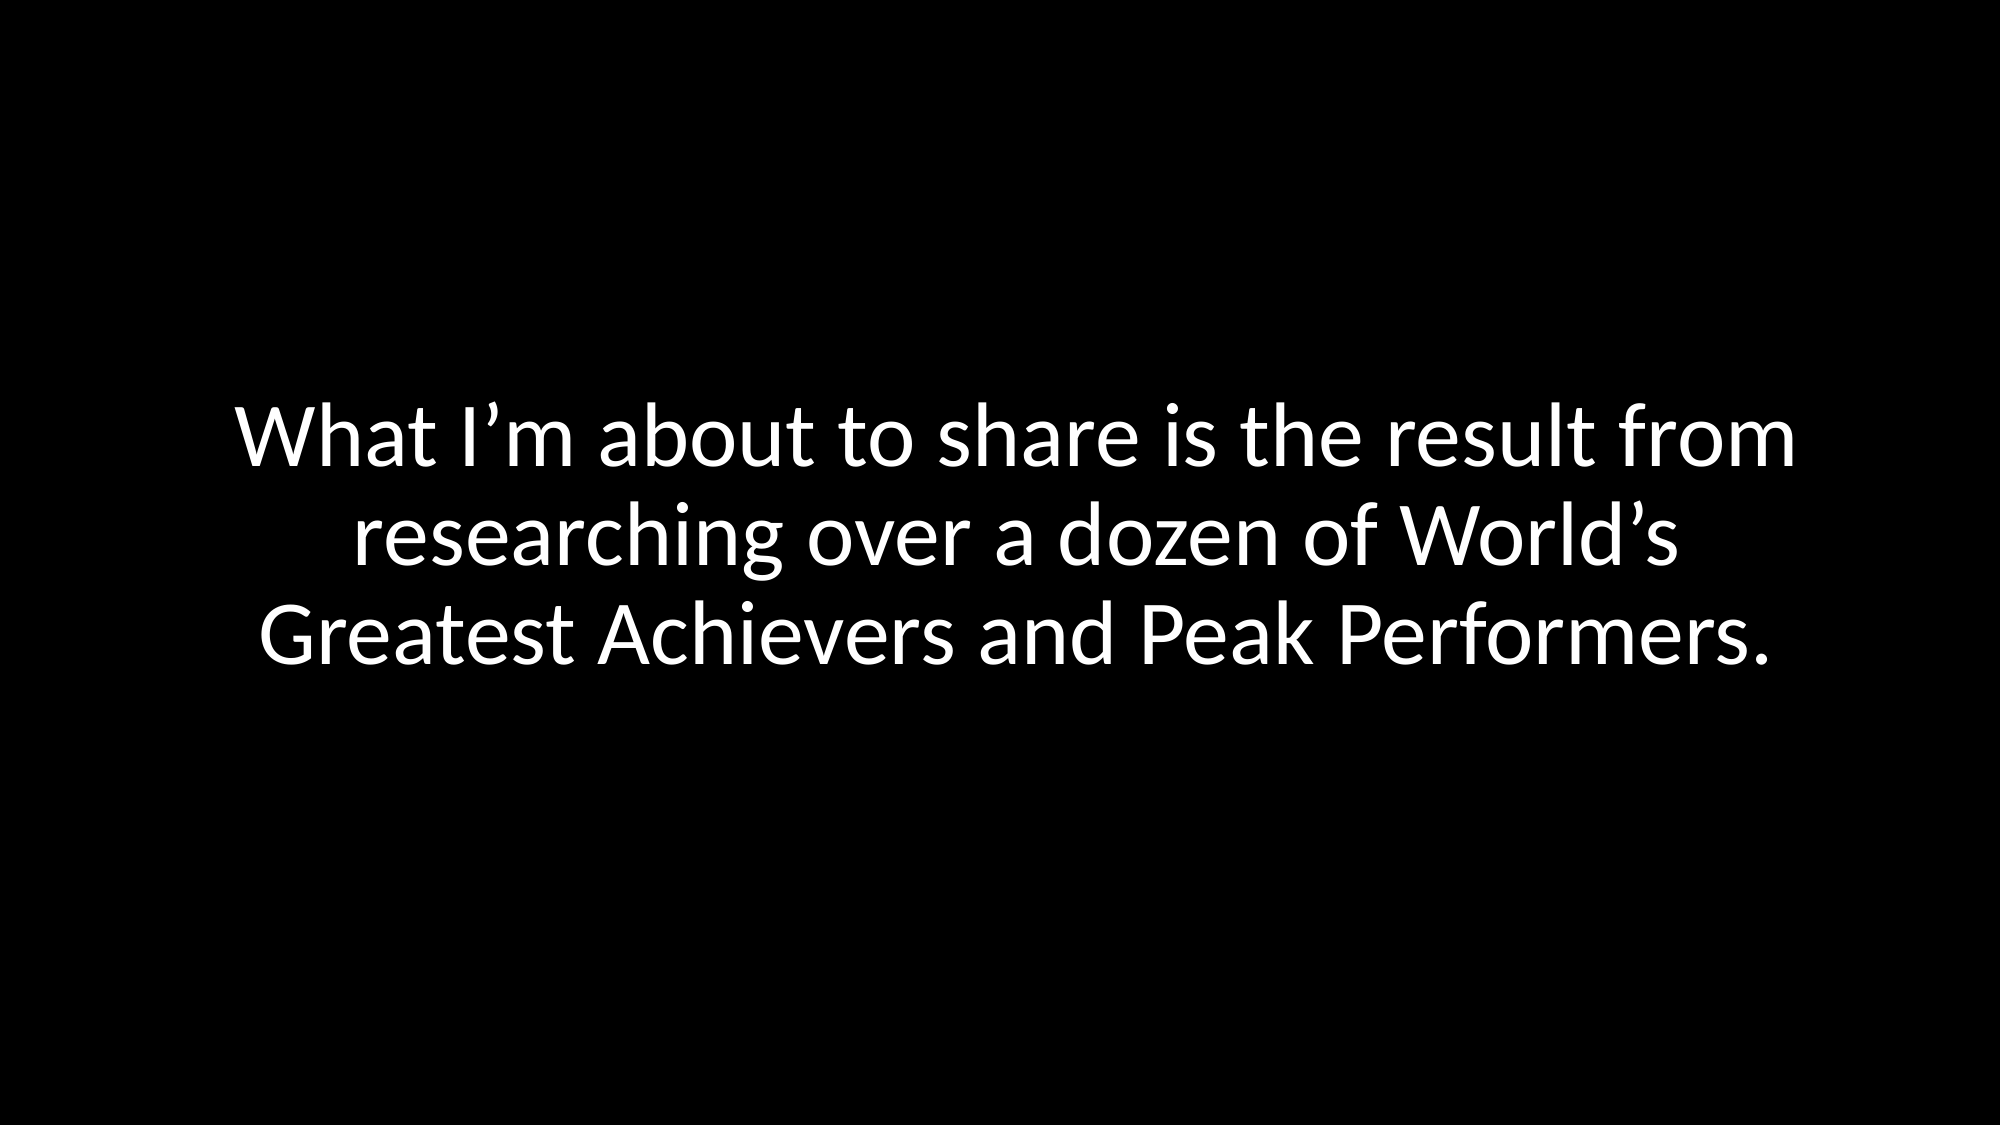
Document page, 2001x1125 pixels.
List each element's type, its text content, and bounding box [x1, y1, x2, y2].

list What I’m about to share is the result from researching over a dozen of World’s Greatest Achievers and Peak Performers. [211, 380, 1822, 741]
